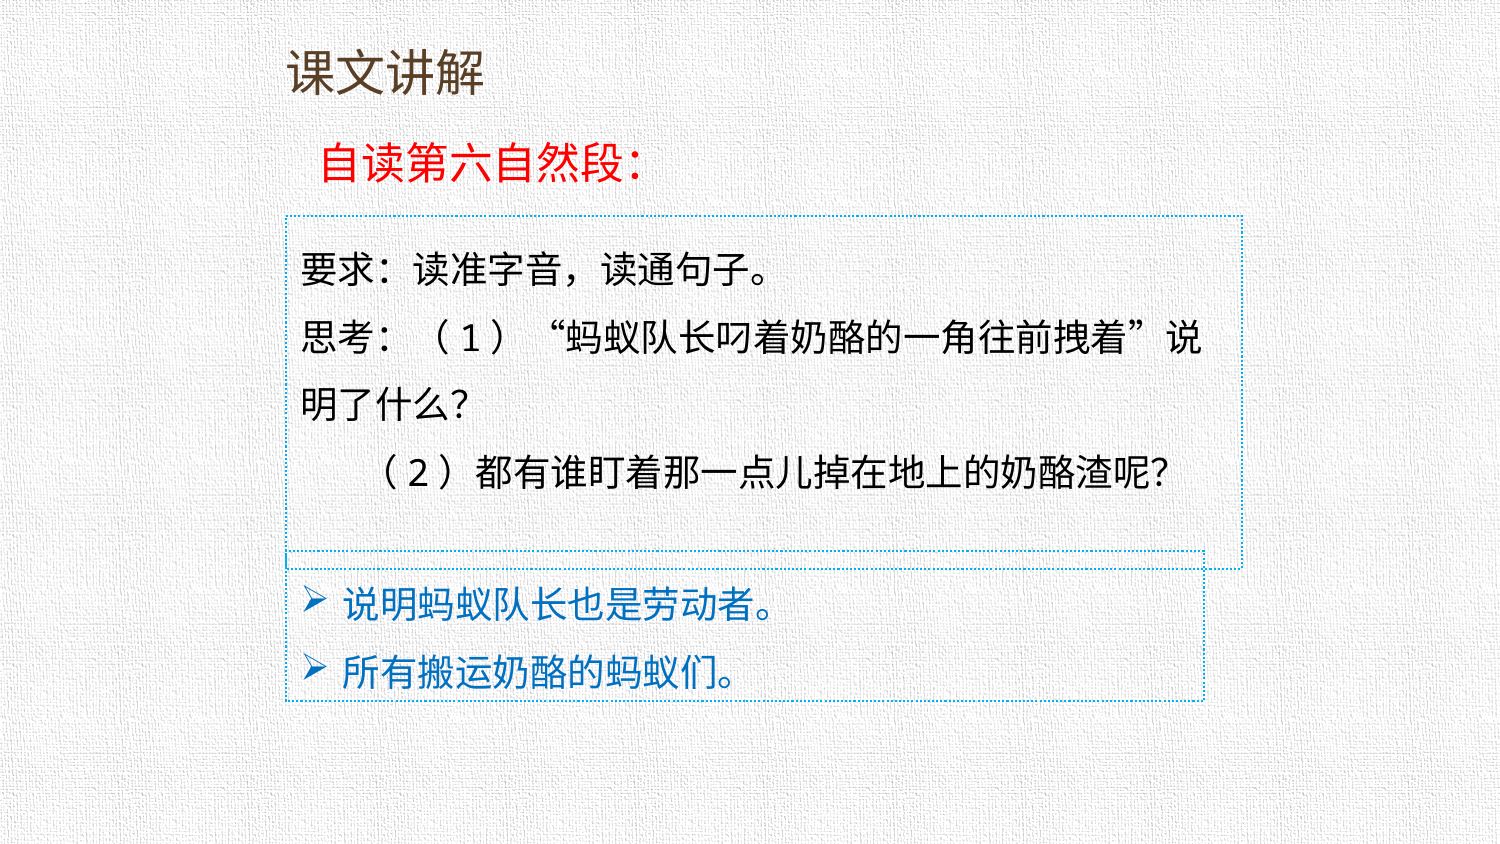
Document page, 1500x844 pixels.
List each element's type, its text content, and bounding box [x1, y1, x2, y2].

text_box 自读第六自然段： [306, 129, 680, 194]
text_box 课文讲解 [274, 35, 498, 107]
text_box 要求：读准字音，读通句子。 思考：（1）“蚂蚁队长叼着奶酪的一角往前拽着”说明了什么？ （2）都有谁盯着那一点儿掉在地上的奶酪渣呢？ [285, 216, 1243, 569]
text_box 说明蚂蚁队长也是劳动者。 所有搬运奶酪的蚂蚁们。 [285, 551, 1205, 701]
picture [0, 0, 1500, 844]
